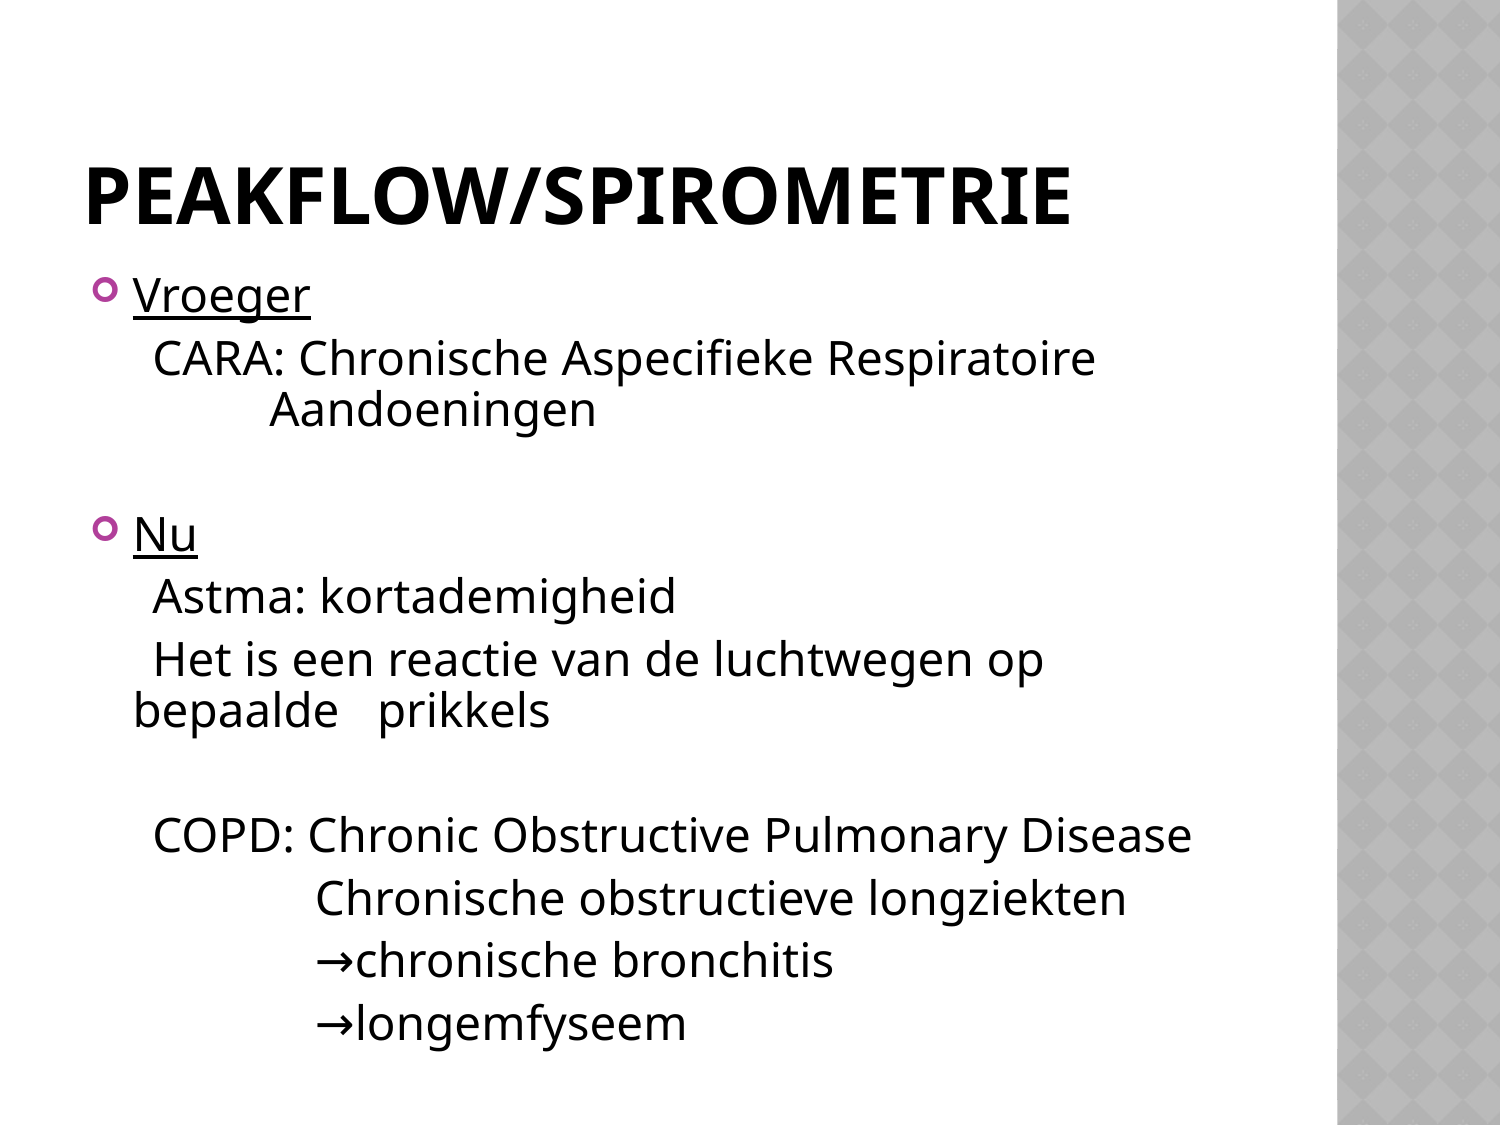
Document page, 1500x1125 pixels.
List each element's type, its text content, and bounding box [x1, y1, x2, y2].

title Peakflow/spirometrie [75, 52, 1263, 240]
list Vroeger CARA: Chronische Aspecifieke Respiratoire Aandoeningen Nu Astma: kortademigheid Het is een reactie van de luchtwegen op bepaalde prikkels COPD: Chronic Obstructive Pulmonary Disease Chronische obstructieve longziekten →chronische bronchitis →longemfyseem [75, 264, 1263, 1059]
